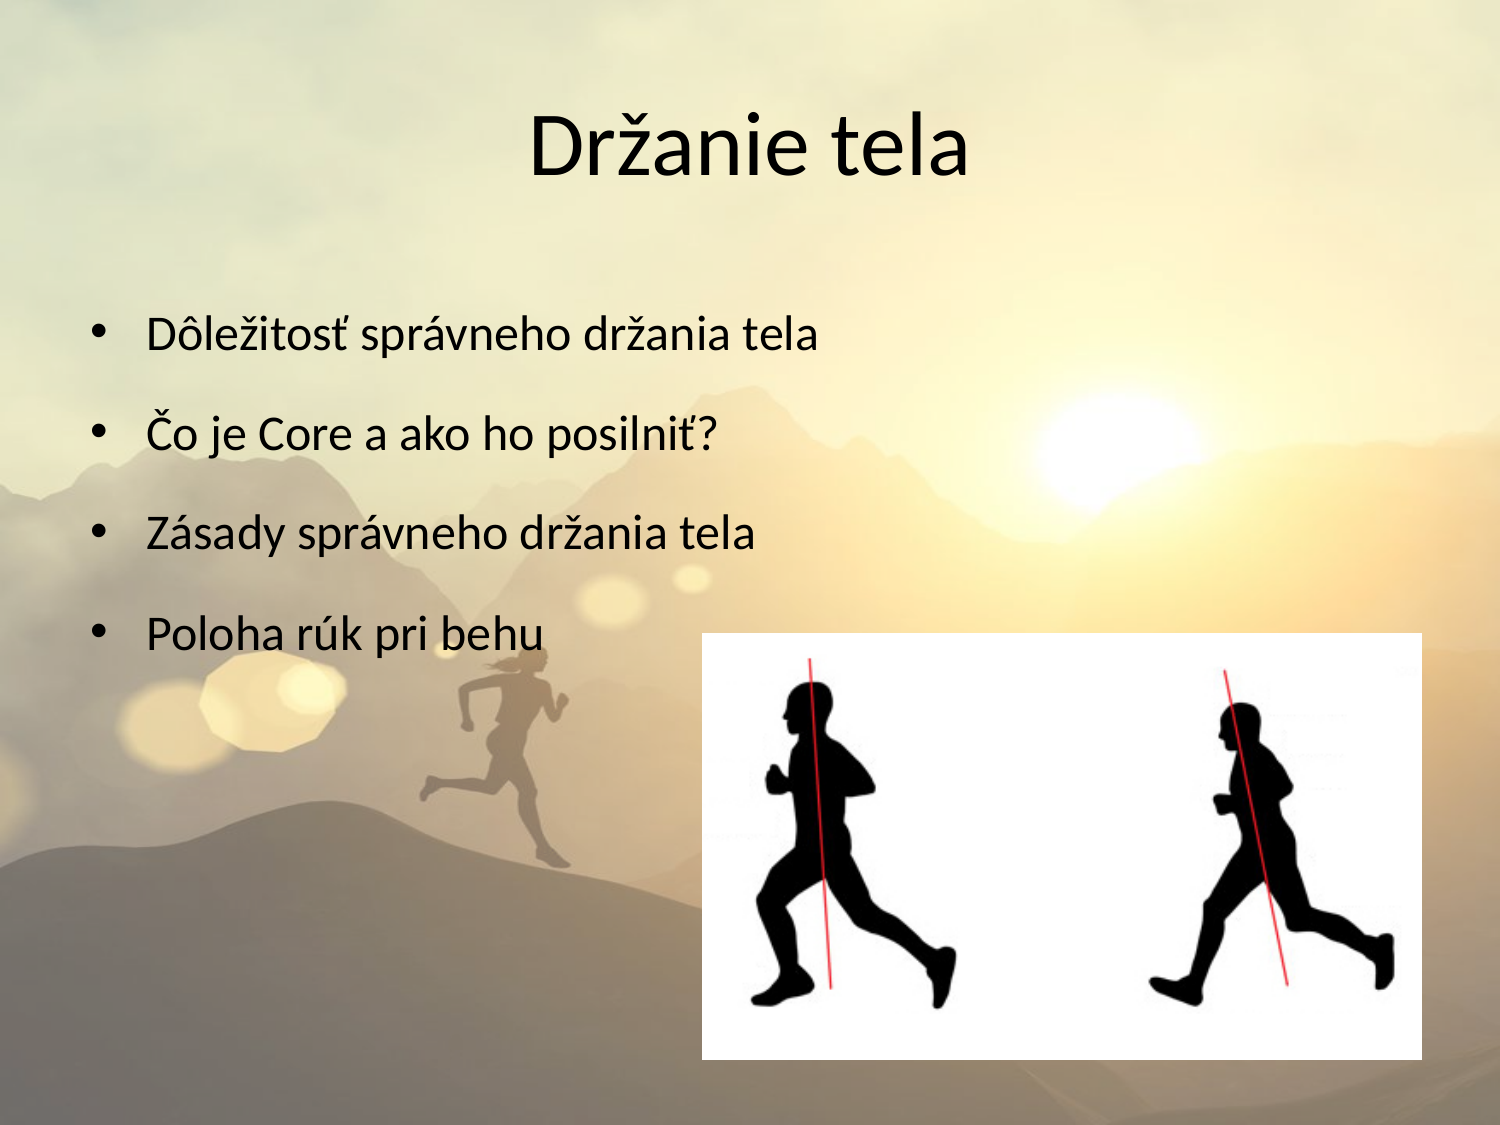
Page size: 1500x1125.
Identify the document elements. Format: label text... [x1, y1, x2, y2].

picture [702, 633, 1423, 1060]
list Dôležitosť správneho držania tela Čo je Core a ako ho posilniť? Zásady správneho držania tela Poloha rúk pri behu [75, 262, 1425, 1005]
title Držanie tela [75, 45, 1425, 233]
